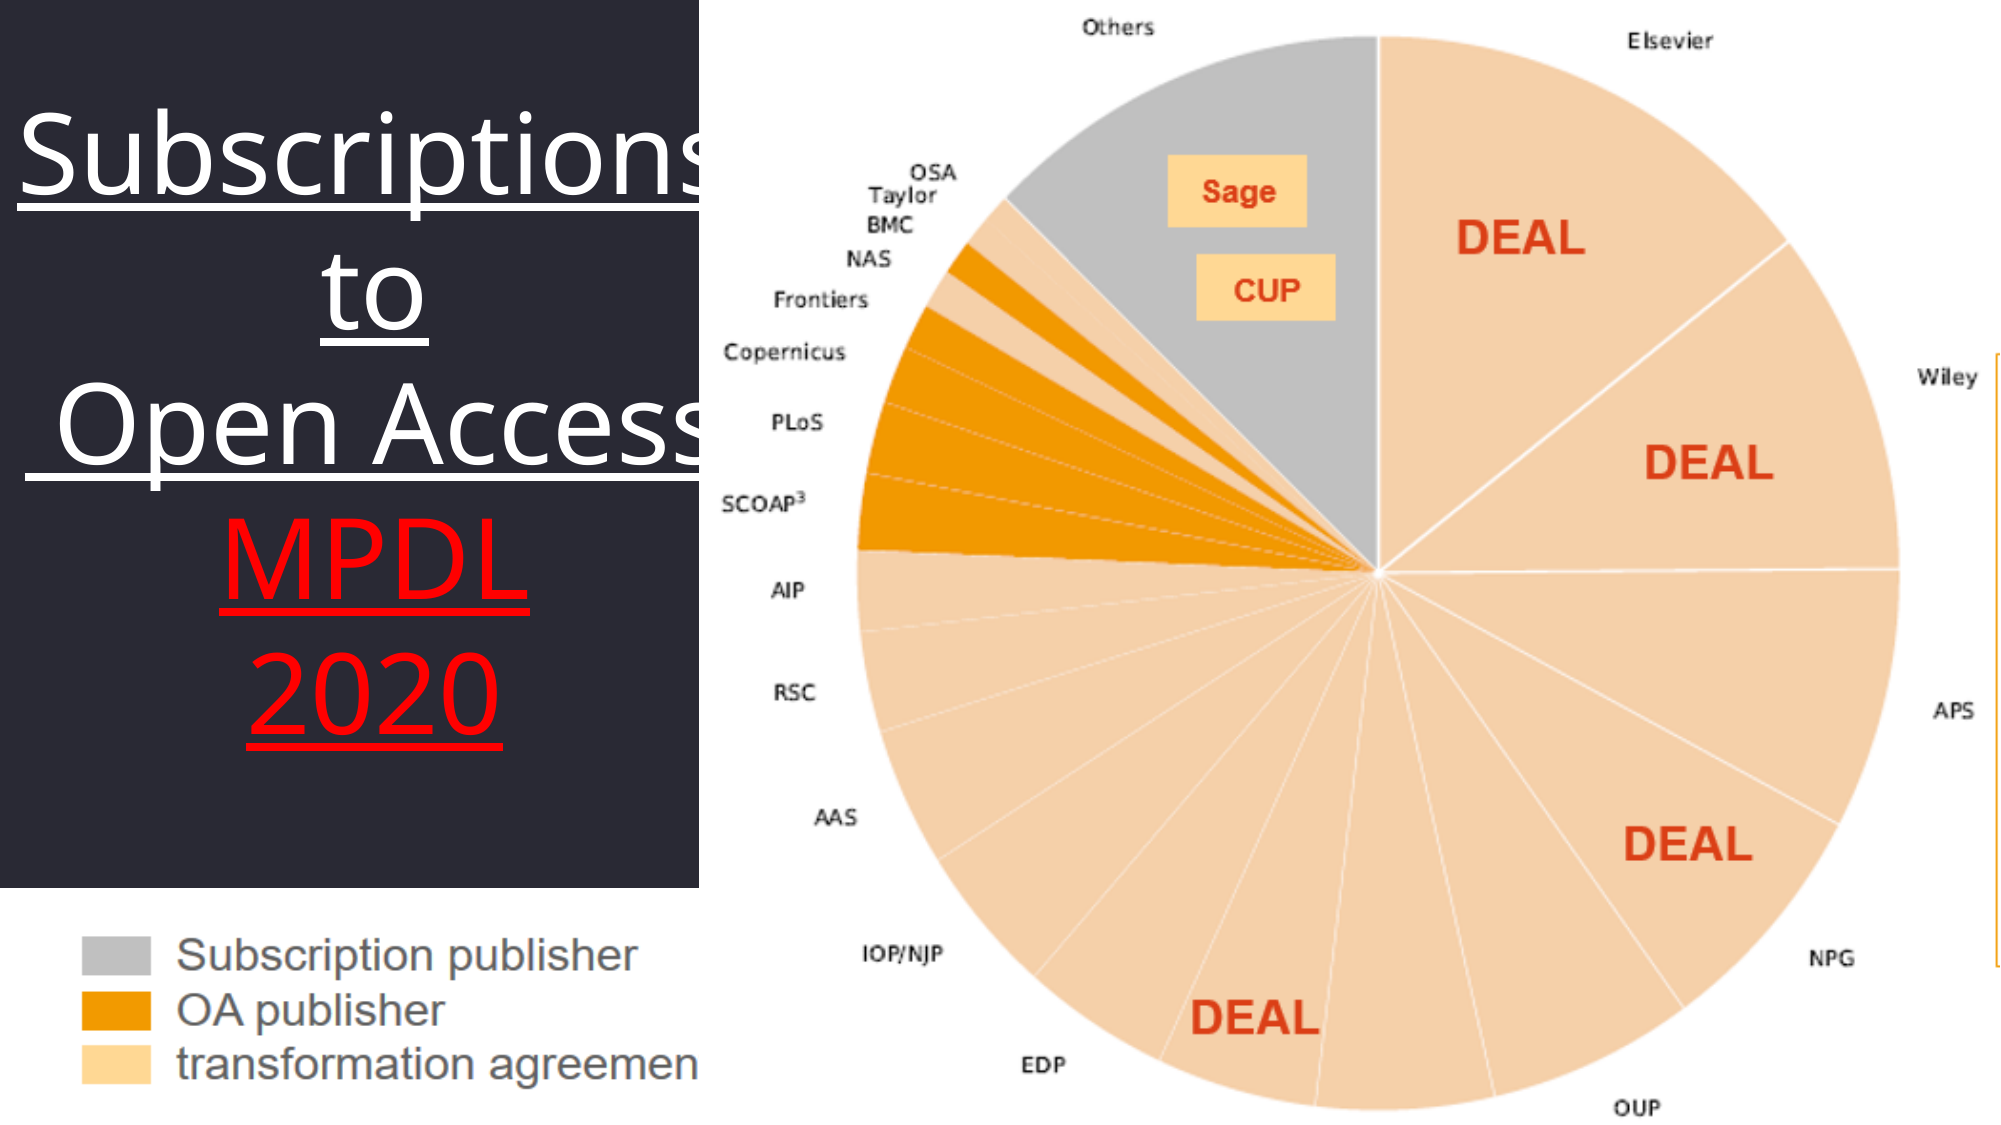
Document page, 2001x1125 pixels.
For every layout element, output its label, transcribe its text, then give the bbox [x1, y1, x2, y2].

text_box Subscriptions to Open Access MPDL 2020 [0, 74, 694, 765]
picture [0, 0, 2000, 1125]
